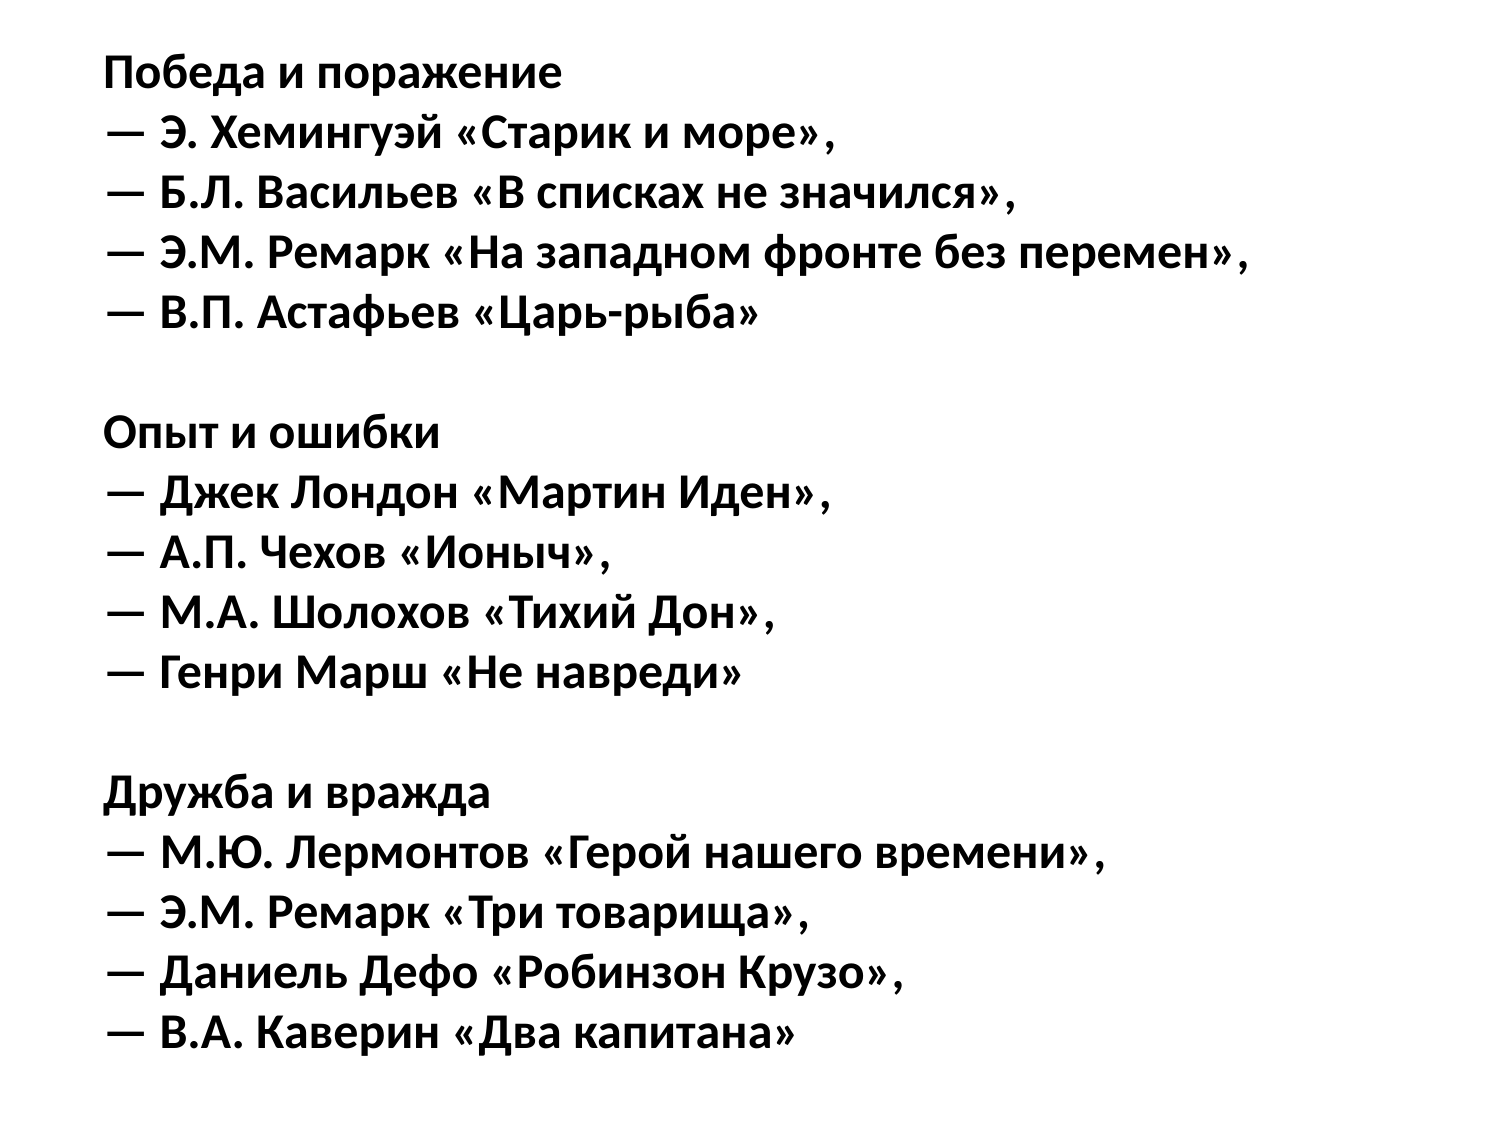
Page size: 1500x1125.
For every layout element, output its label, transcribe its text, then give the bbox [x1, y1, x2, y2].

text_box Победа и поражение — Э. Хемингуэй «Старик и море», — Б.Л. Васильев «В списках не значился», — Э.М. Ремарк «На западном фронте без перемен», — В.П. Астафьев «Царь-рыба» Опыт и ошибки — Джек Лондон «Мартин Иден», — А.П. Чехов «Ионыч», — М.А. Шолохов «Тихий Дон», — Генри Марш «Не навреди» Дружба и вражда — М.Ю. Лермонтов «Герой нашего времени», — Э.М. Ремарк «Три товарища», — Даниель Дефо «Робинзон Крузо», — В.А. Каверин «Два капитана» [88, 30, 1388, 1125]
